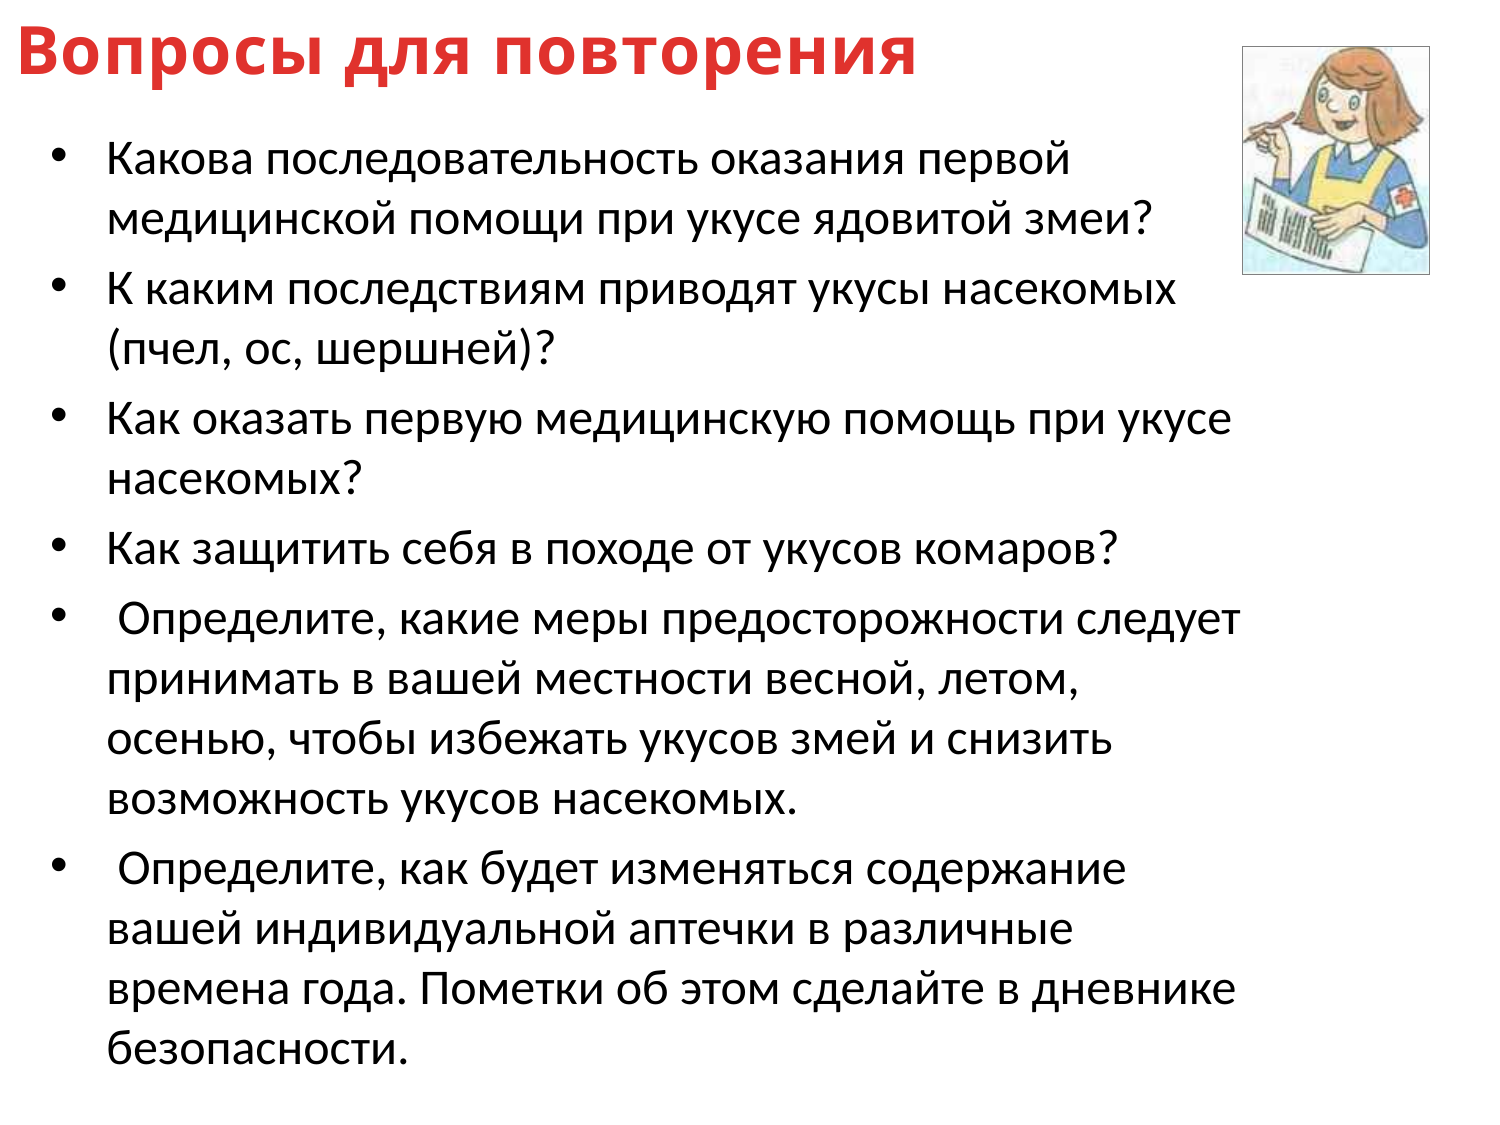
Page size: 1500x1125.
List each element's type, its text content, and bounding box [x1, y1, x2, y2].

text_box Вопросы для повторения [0, 0, 1500, 95]
picture [1241, 46, 1430, 276]
list Какова последовательность оказания первой медицинской помощи при укусе ядовитой змеи? К каким последствиям приводят укусы насекомых (пчел, ос, шершней)? Как оказать первую медицинскую помощь при укусе насекомых? Как защитить себя в походе от укусов комаров? Определите, какие меры предосторожности следует принимать в вашей местности весной, летом, осенью, чтобы избежать укусов змей и снизить возможность укусов насекомых. Определите, как будет изменяться содержание вашей индивидуальной аптечки в различные времена года. Пометки об этом сделайте в дневнике безопасности. [35, 117, 1266, 860]
